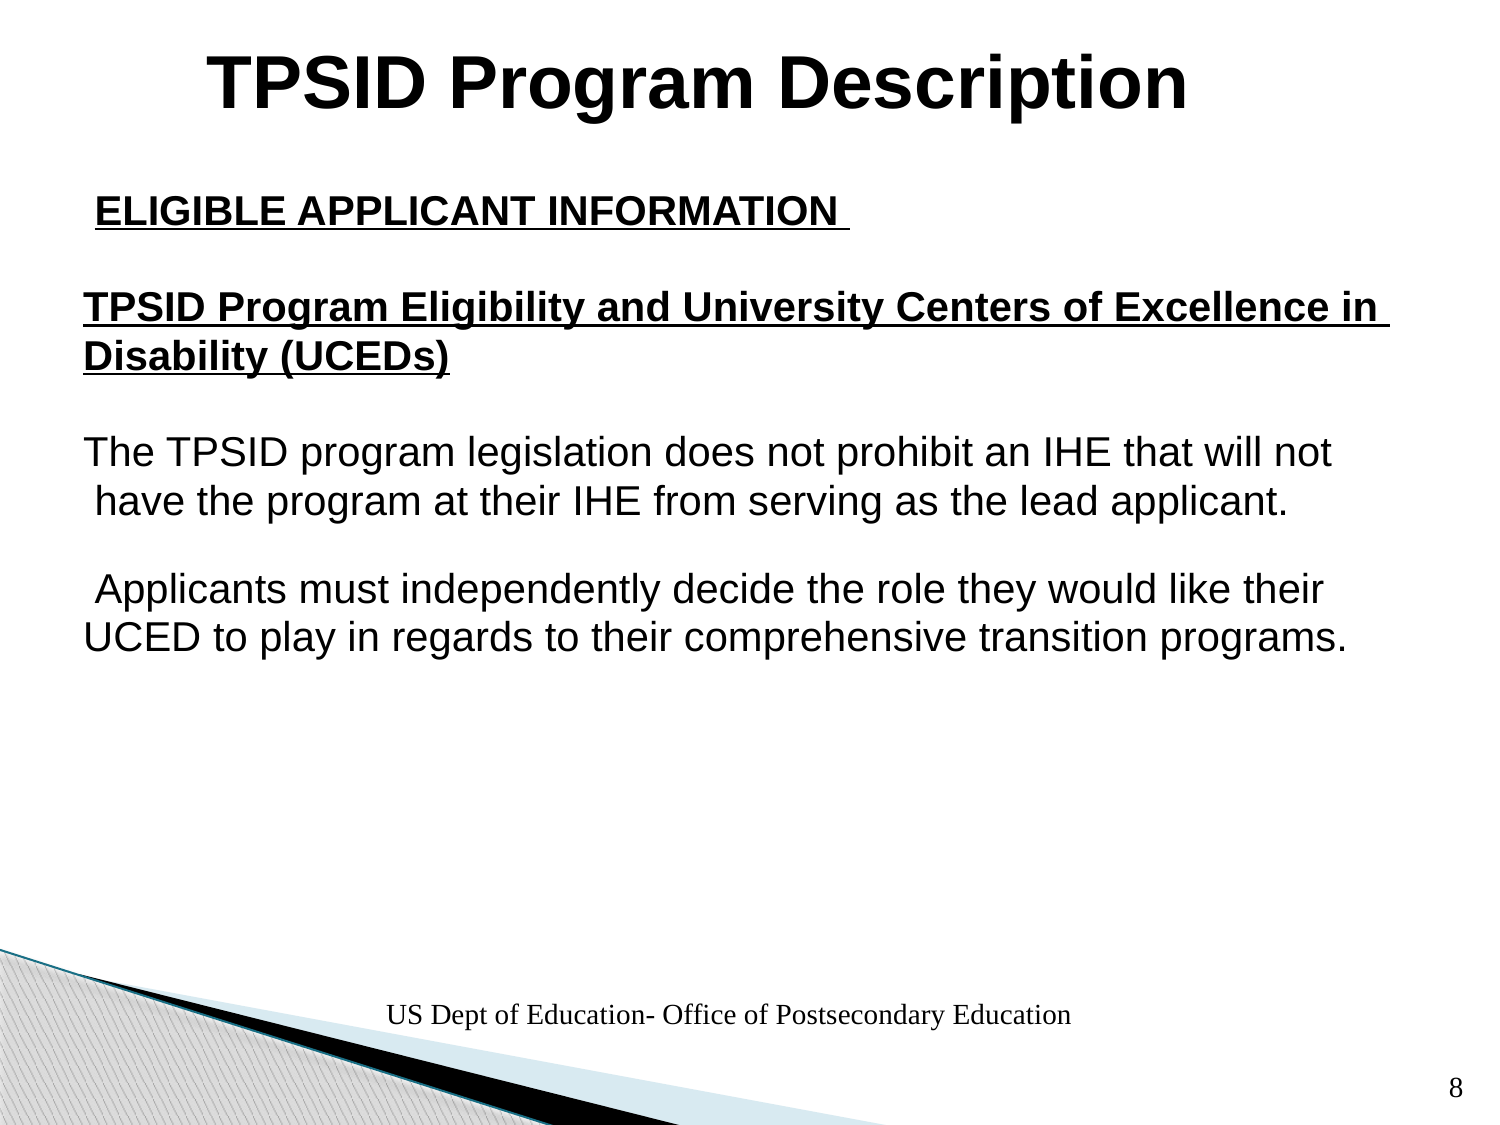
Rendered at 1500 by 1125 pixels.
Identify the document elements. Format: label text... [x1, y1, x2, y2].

list ELIGIBLE APPLICANT INFORMATION TPSID Program Eligibility and University Centers of Excellence in Disability (UCEDs) The TPSID program legislation does not prohibit an IHE that will not have the program at their IHE from serving as the lead applicant. Applicants must independently decide the role they would like their UCED to play in regards to their comprehensive transition programs. [50, 87, 1450, 900]
slide_number 8 [1418, 1051, 1479, 1112]
title TPSID Program Description [192, 15, 1455, 142]
footer US Dept of Education- Office of Postsecondary Education [312, 999, 1088, 1038]
